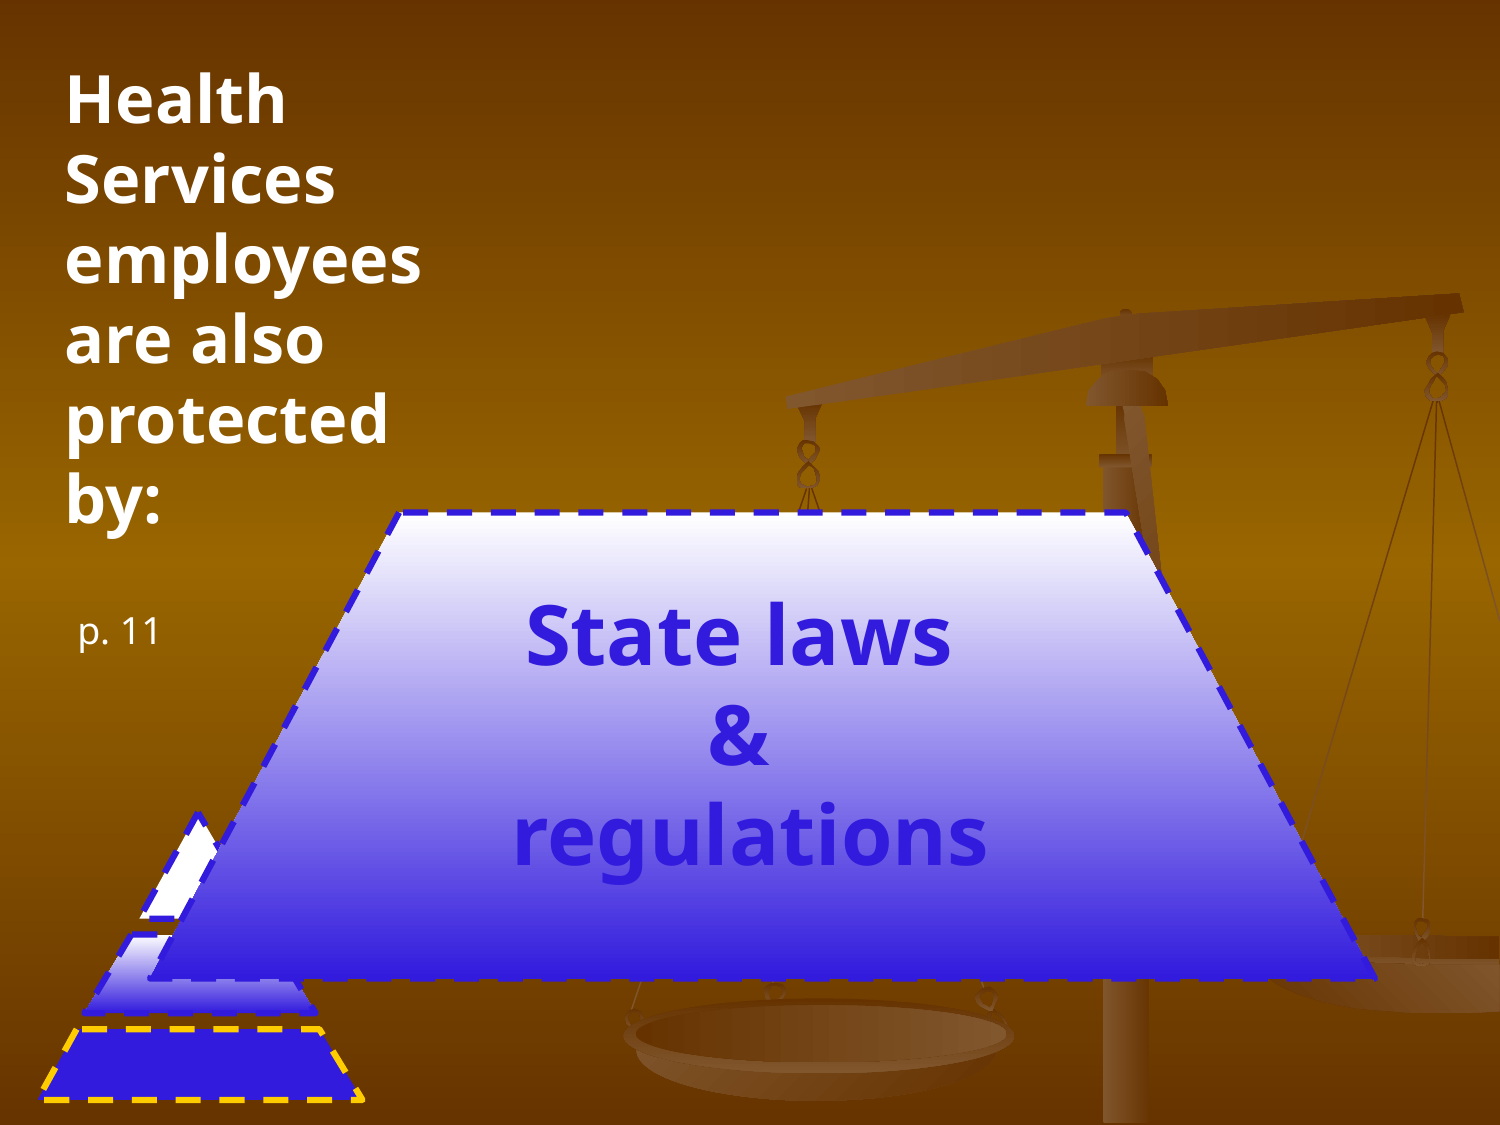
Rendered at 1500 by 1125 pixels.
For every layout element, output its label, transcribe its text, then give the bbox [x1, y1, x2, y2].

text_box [37, 812, 363, 1101]
text_box State laws & regulations [462, 575, 1038, 890]
text_box [240, 512, 1375, 979]
text_box p. 11 [62, 599, 188, 660]
text_box Health Services employees are also protected by: [50, 49, 463, 545]
